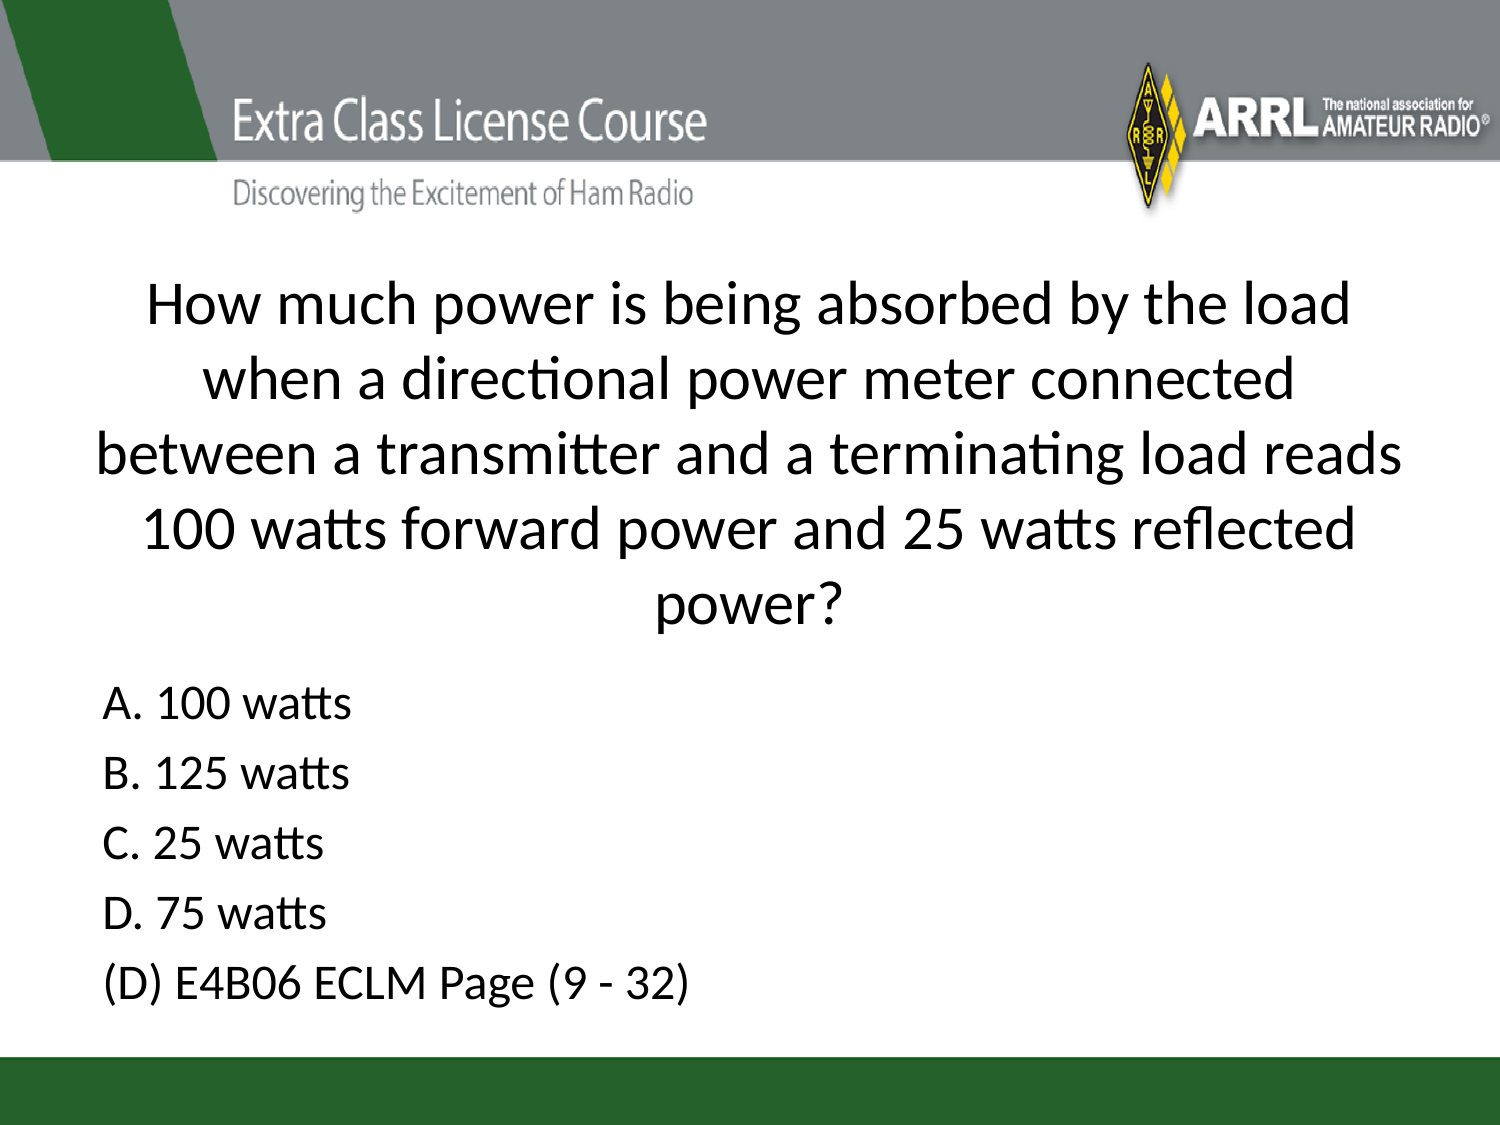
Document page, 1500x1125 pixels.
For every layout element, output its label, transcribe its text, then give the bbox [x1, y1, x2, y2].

title How much power is being absorbed by the load when a directional power meter connected between a transmitter and a terminating load reads 100 watts forward power and 25 watts reflected power? [75, 254, 1425, 435]
picture [0, 0, 1500, 1125]
list A. 100 watts B. 125 watts C. 25 watts D. 75 watts (D) E4B06 ECLM Page (9 - 32) [87, 662, 1438, 1113]
